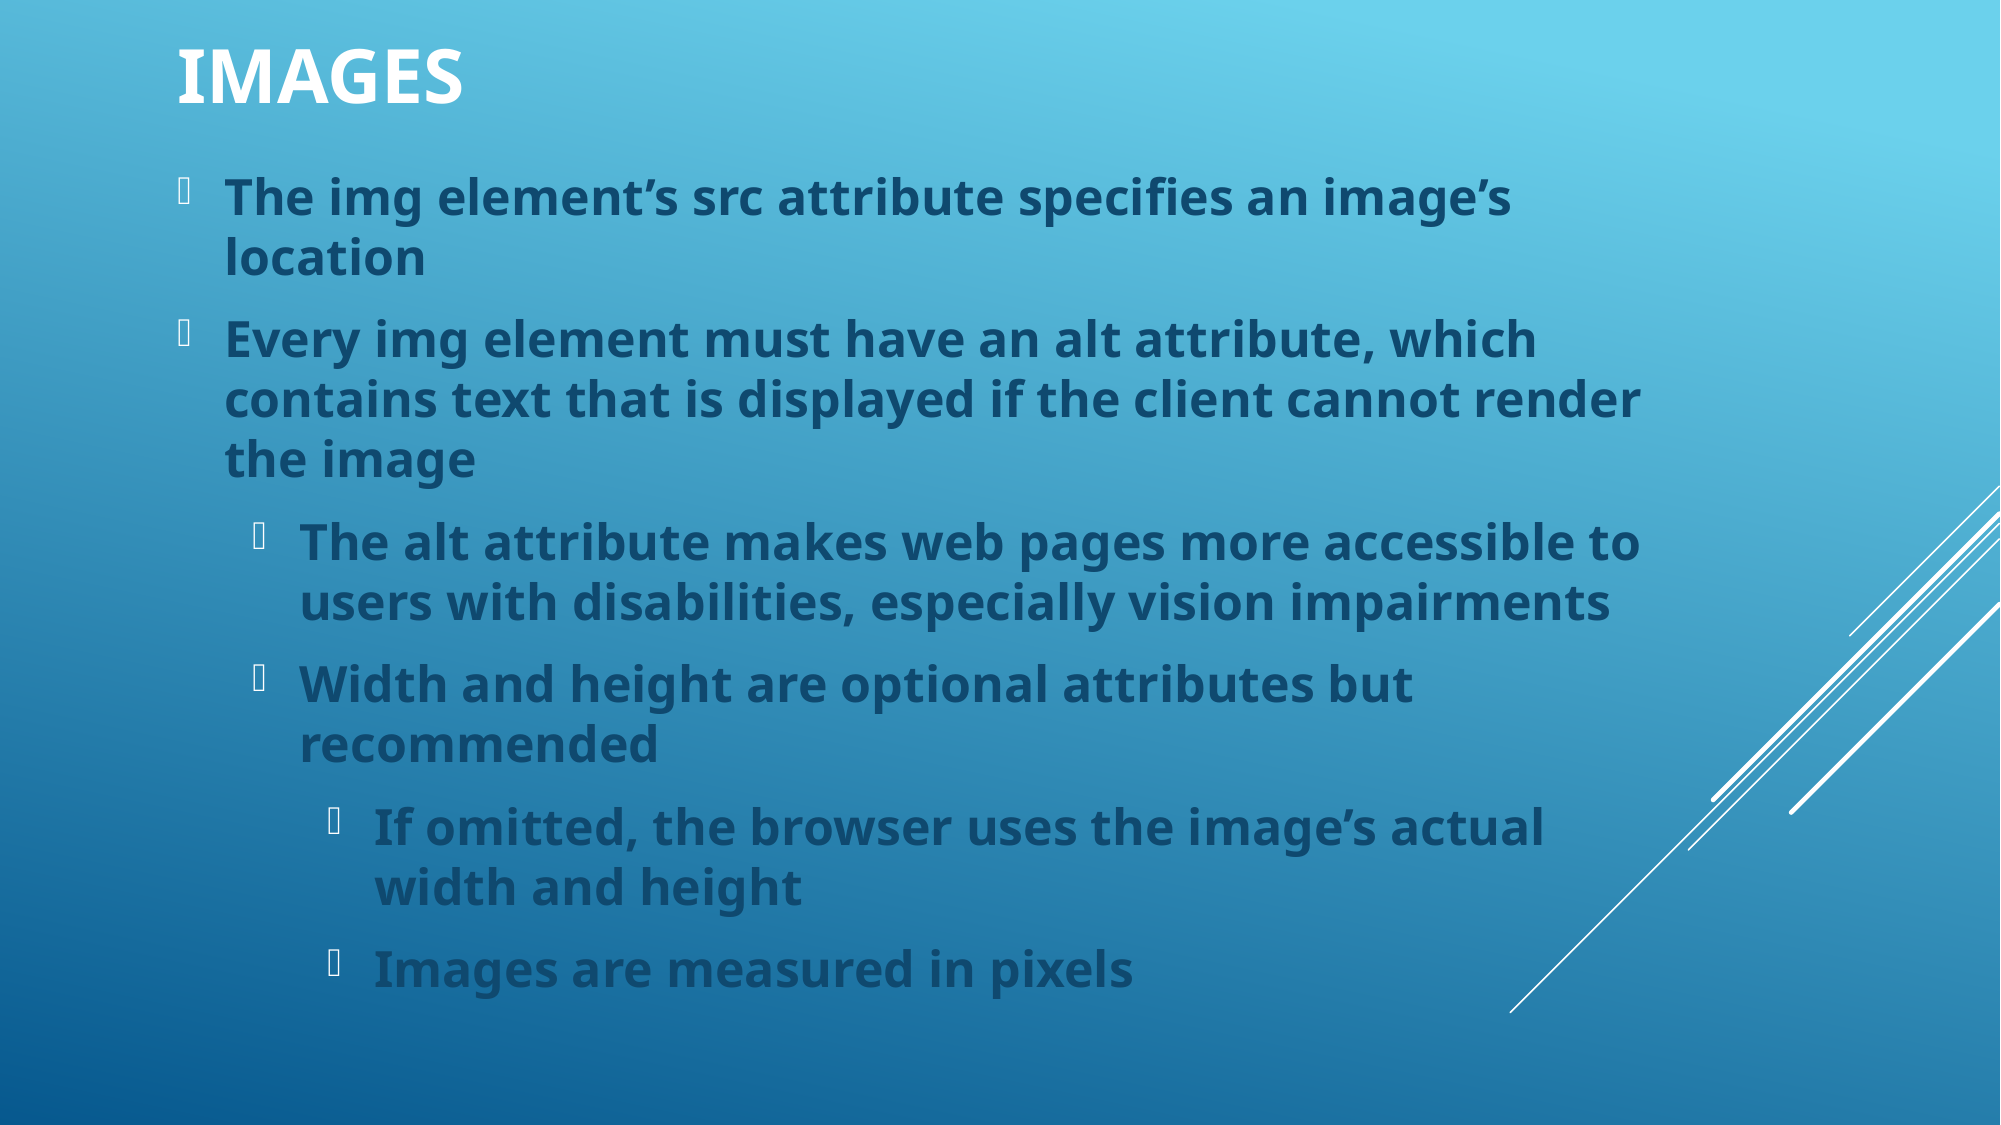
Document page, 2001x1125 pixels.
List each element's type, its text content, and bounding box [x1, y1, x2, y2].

text_box Images [162, 20, 1263, 121]
text_box The img element’s src attribute specifies an image’s location Every img element must have an alt attribute, which contains text that is displayed if the client cannot render the image The alt attribute makes web pages more accessible to users with disabilities, especially vision impairments Width and height are optional attributes but recommended If omitted, the browser uses the image’s actual width and height Images are measured in pixels [162, 157, 1669, 1034]
